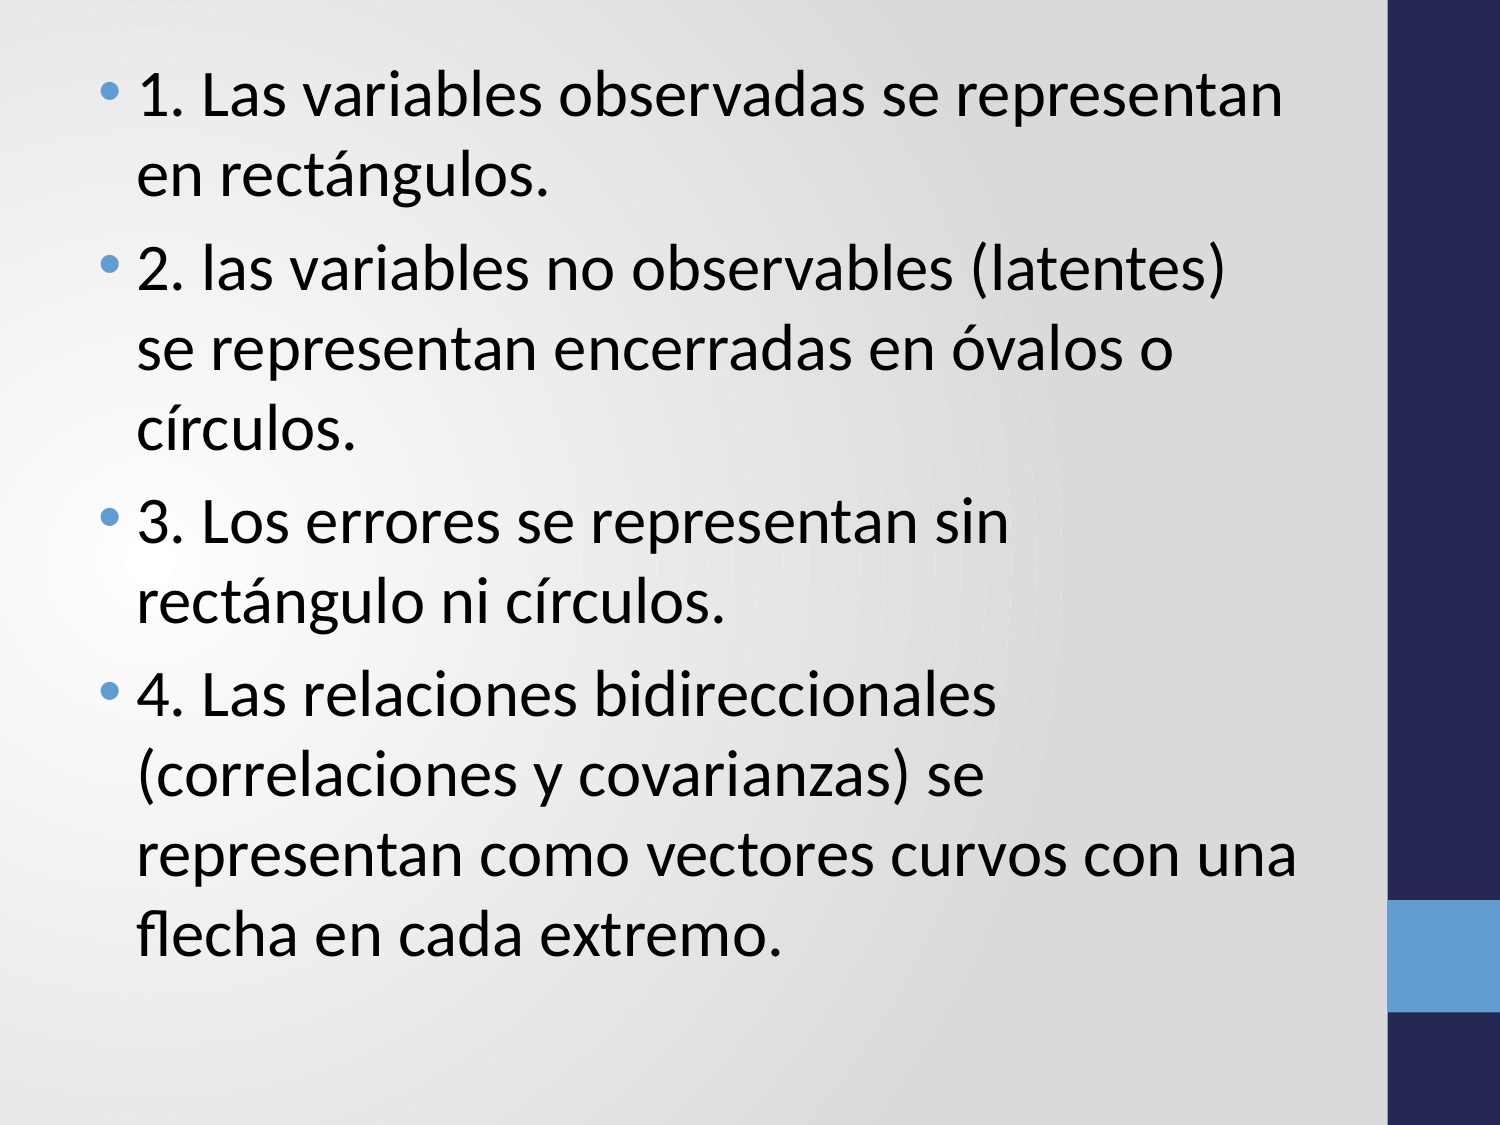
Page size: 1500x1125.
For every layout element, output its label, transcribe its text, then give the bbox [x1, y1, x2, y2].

list 1. Las variables observadas se representan en rectángulos. 2. las variables no observables (latentes) se representan encerradas en óvalos o círculos. 3. Los errores se representan sin rectángulo ni círculos. 4. Las relaciones bidireccionales (correlaciones y covarianzas) se representan como vectores curvos con una flecha en cada extremo. [64, 42, 1315, 1059]
